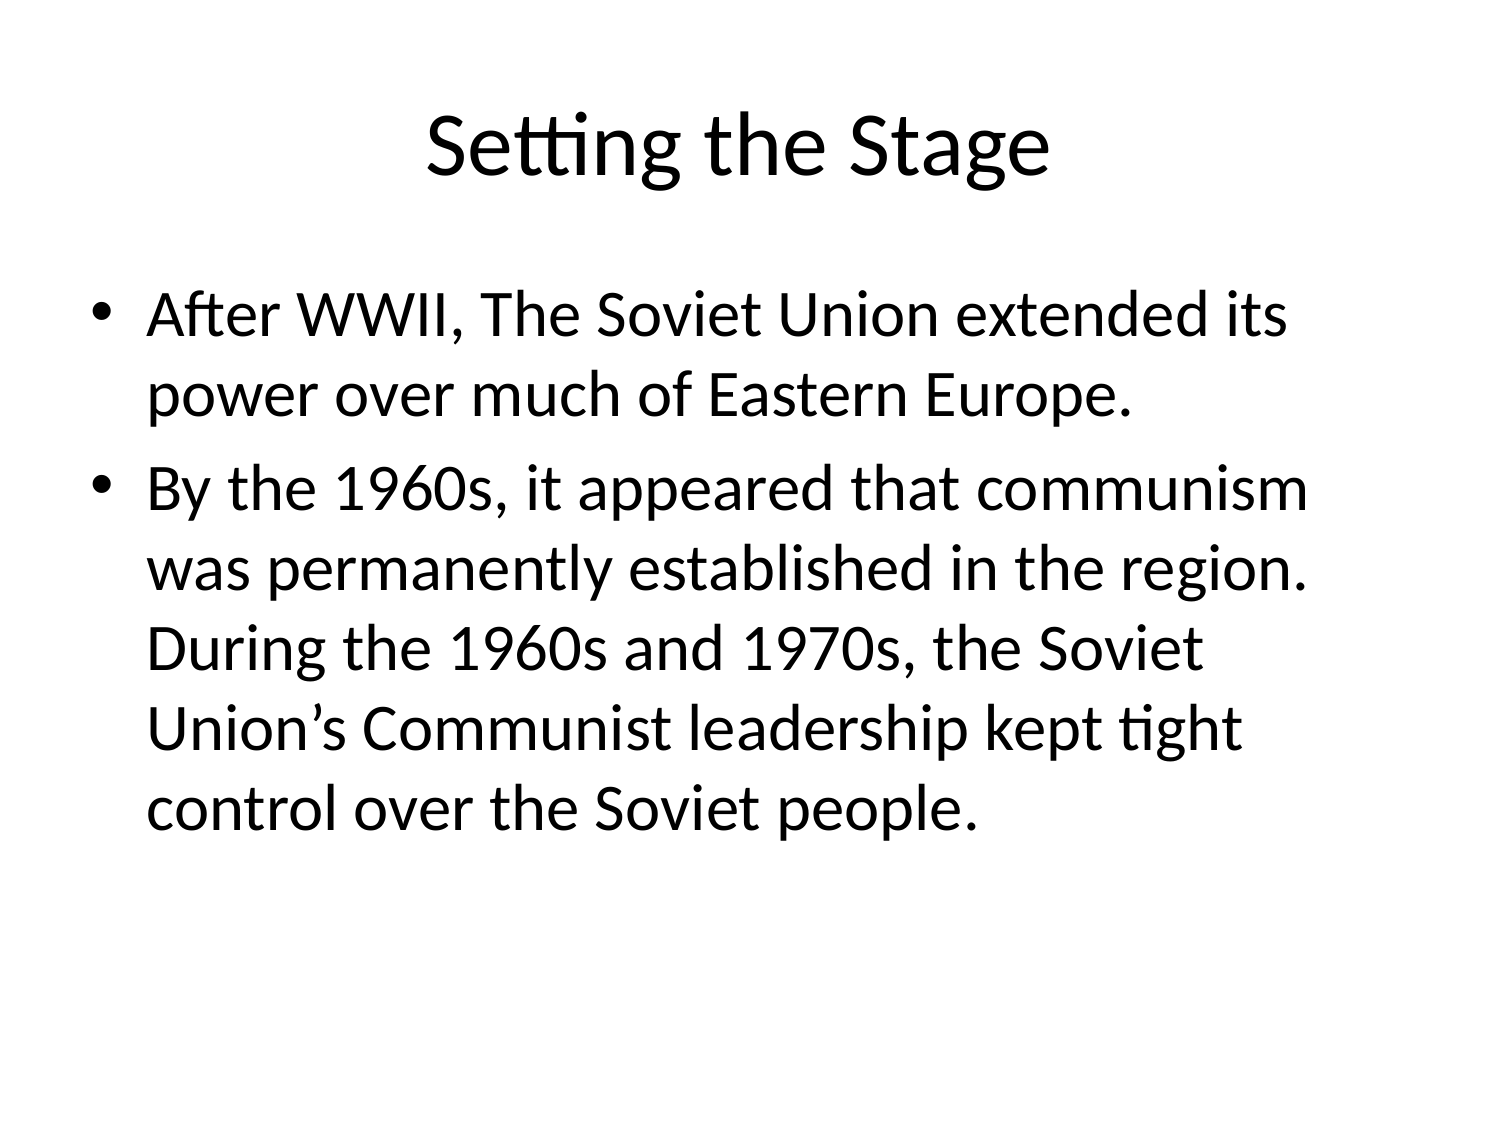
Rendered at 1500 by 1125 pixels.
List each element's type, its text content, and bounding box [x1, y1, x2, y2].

list After WWII, The Soviet Union extended its power over much of Eastern Europe. By the 1960s, it appeared that communism was permanently established in the region. During the 1960s and 1970s, the Soviet Union’s Communist leadership kept tight control over the Soviet people. [75, 262, 1425, 1005]
title Setting the Stage [75, 45, 1425, 233]
